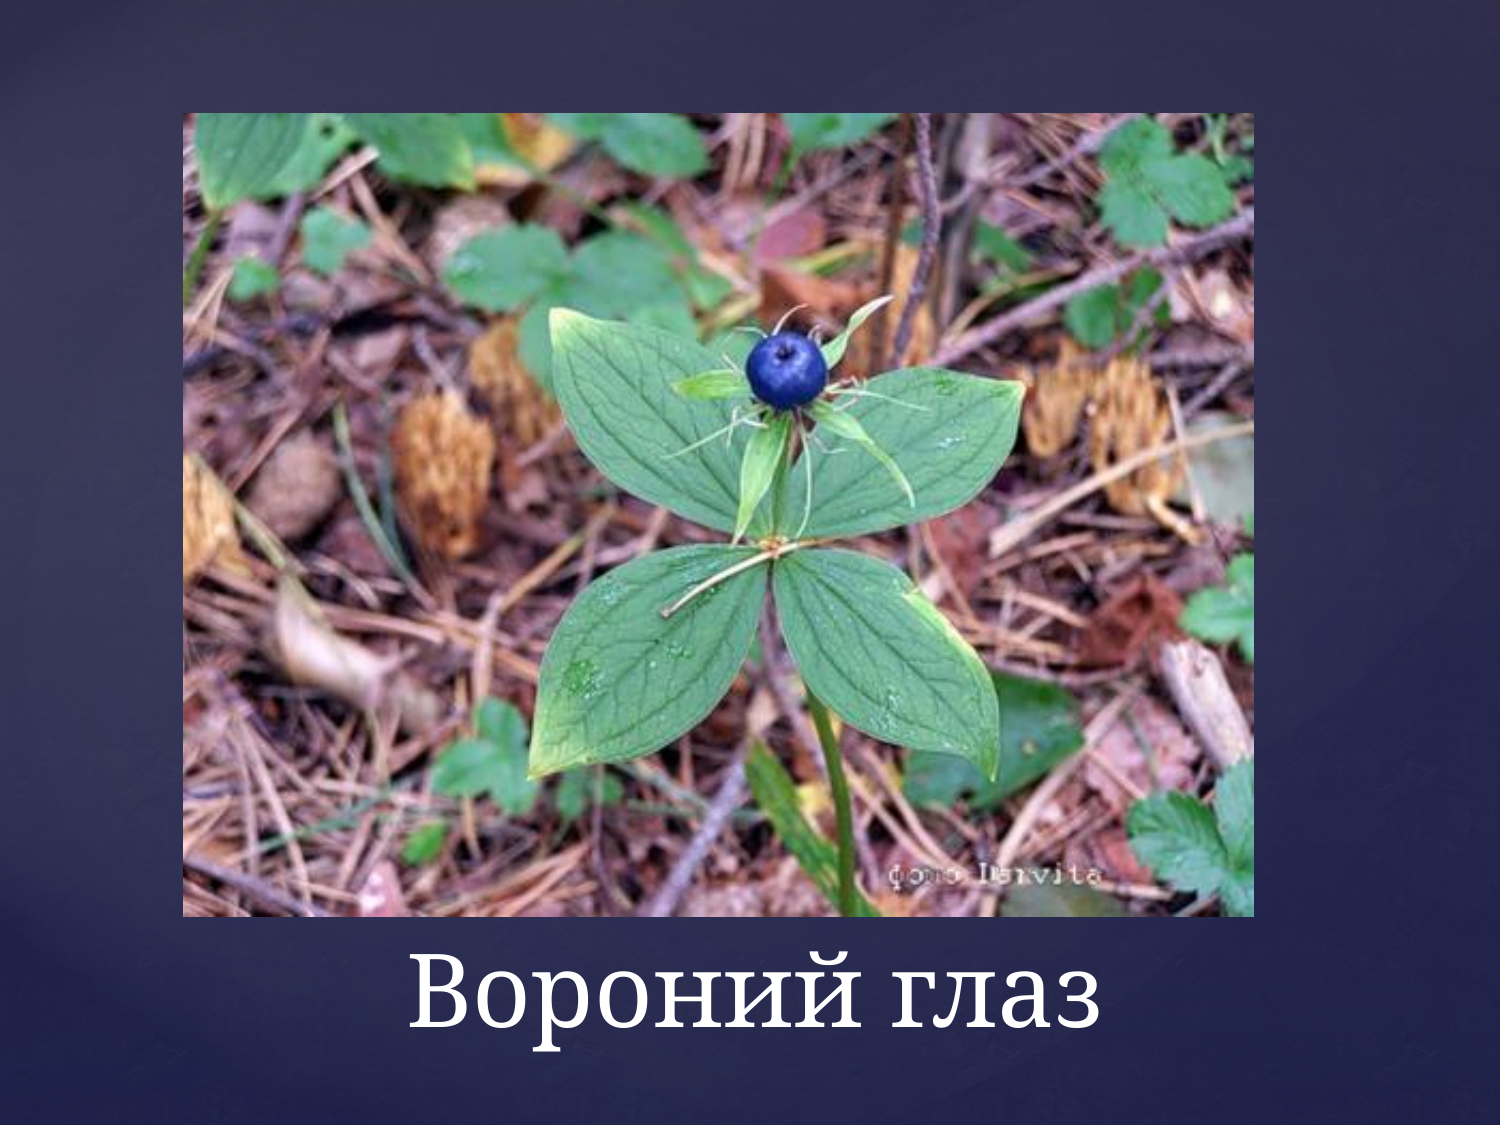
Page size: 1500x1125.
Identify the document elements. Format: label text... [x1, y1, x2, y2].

title Вороний глаз [135, 905, 1374, 1056]
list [182, 113, 1255, 918]
